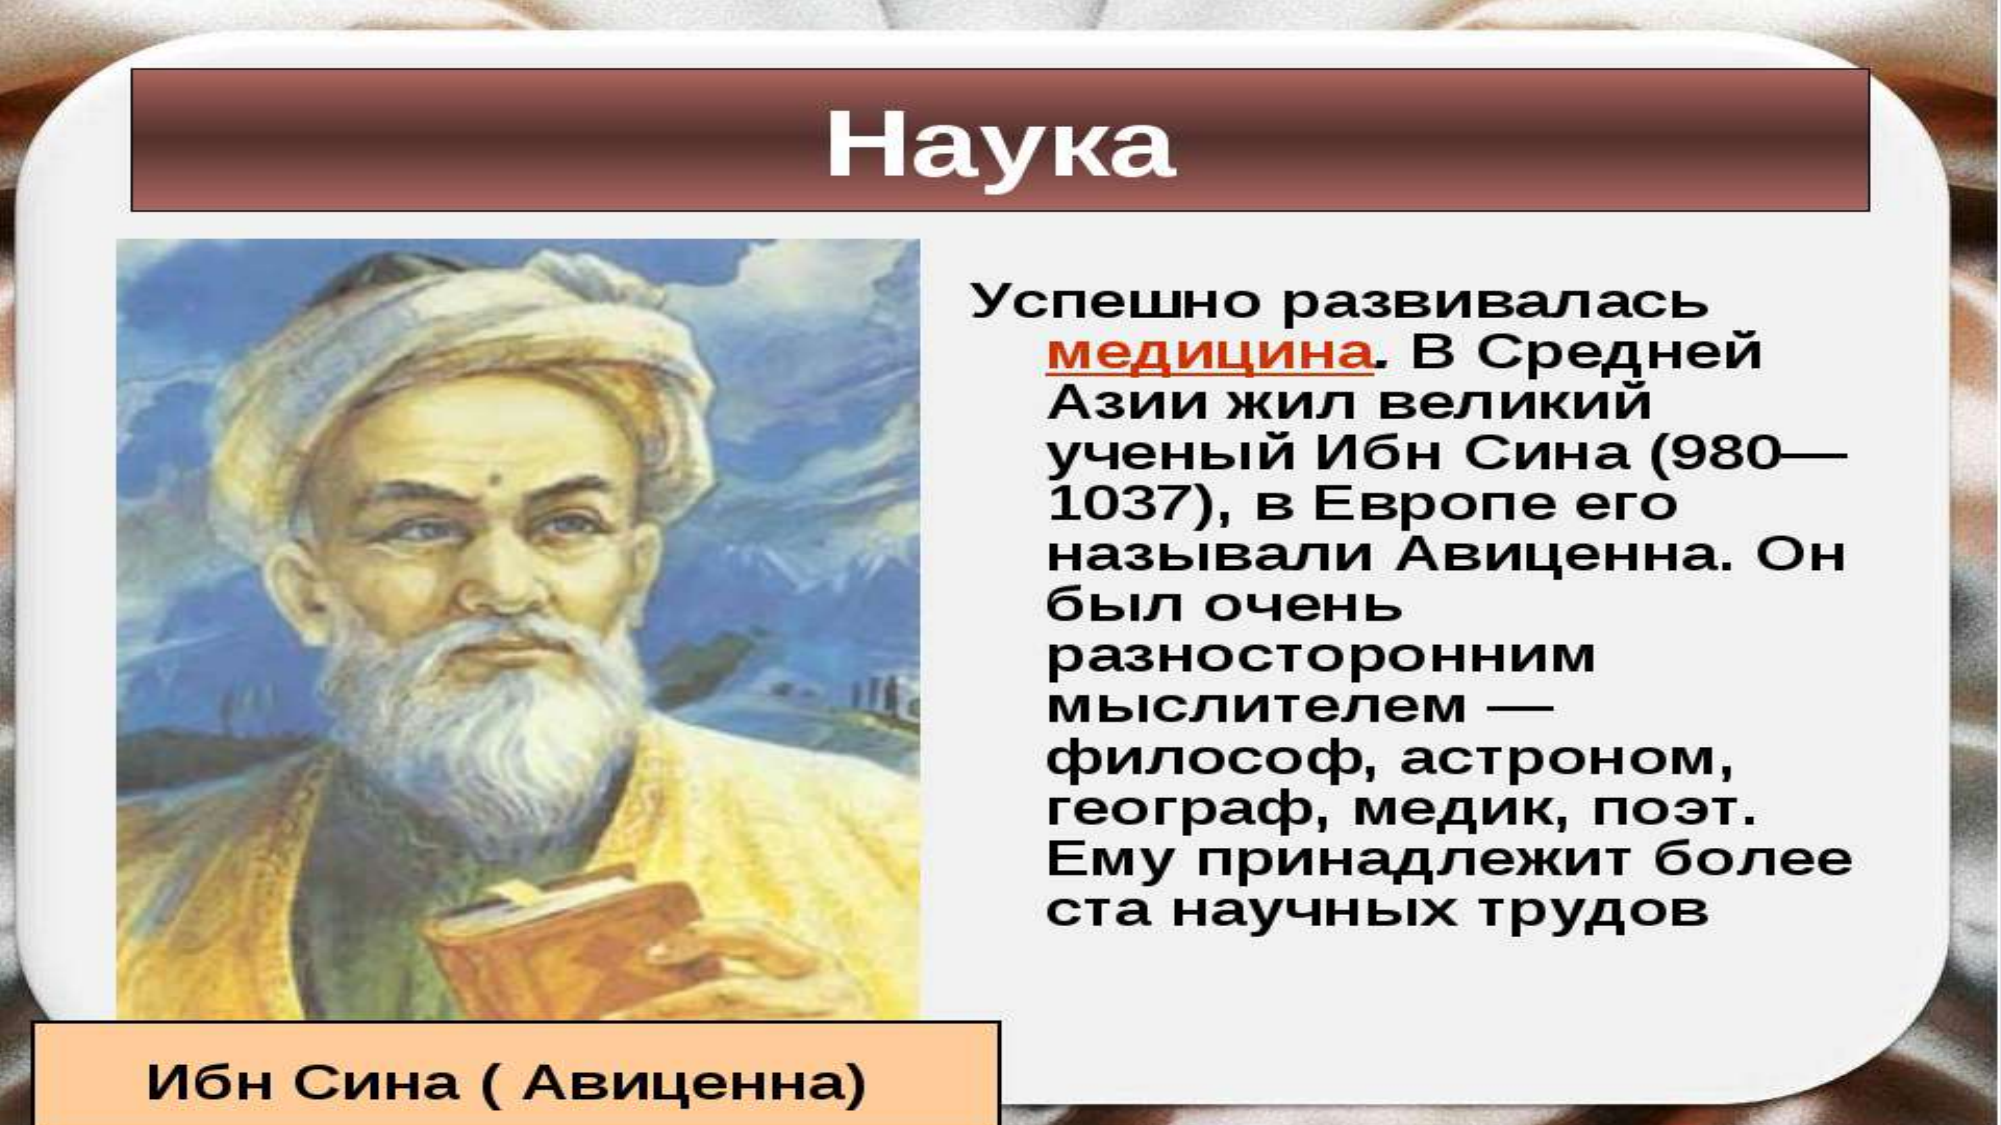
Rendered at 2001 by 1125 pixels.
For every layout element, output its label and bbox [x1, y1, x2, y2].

list [0, 0, 2000, 1125]
